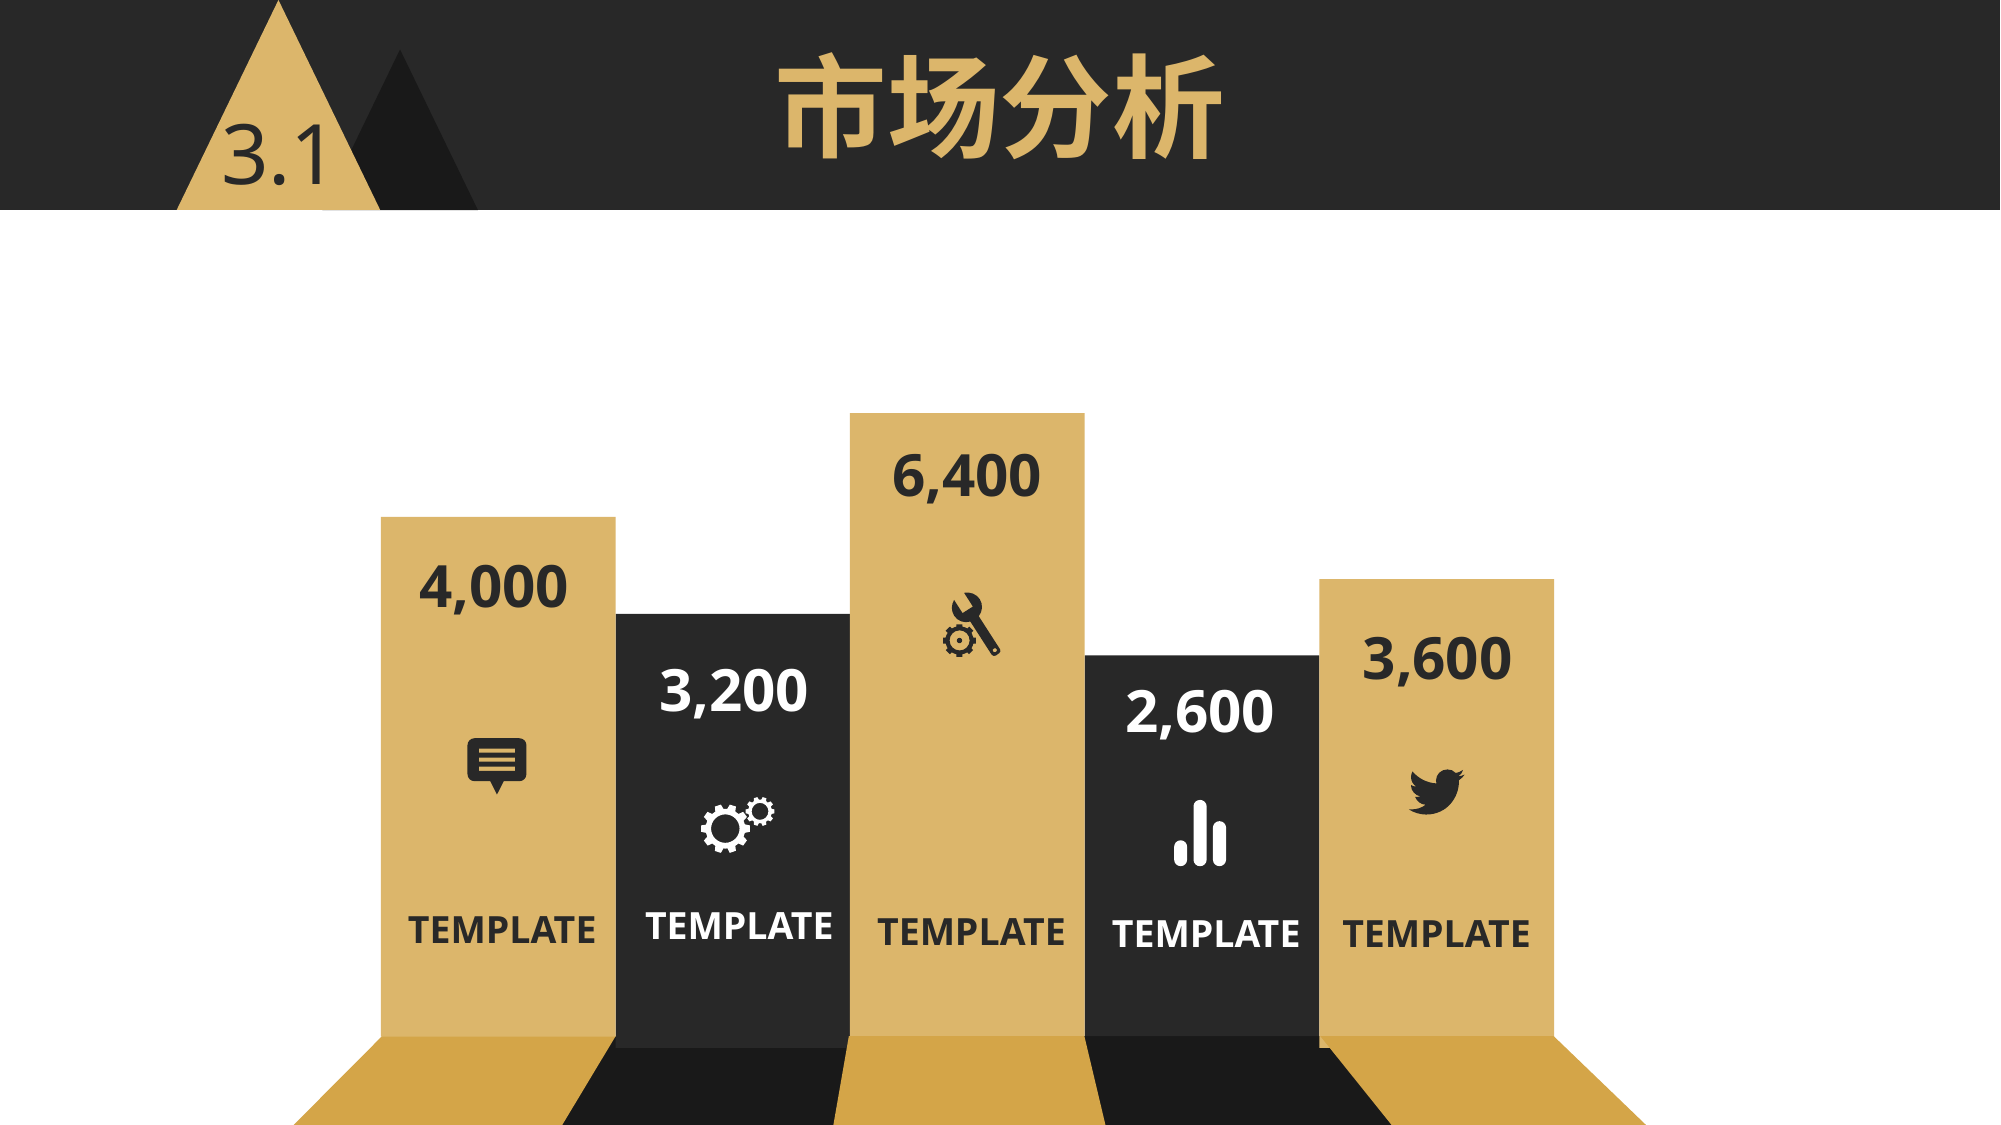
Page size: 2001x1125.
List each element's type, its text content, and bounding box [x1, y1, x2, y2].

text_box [833, 413, 1227, 1125]
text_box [293, 516, 616, 1125]
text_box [616, 613, 833, 1125]
text_box [175, 147, 382, 211]
text_box 市场分析 [760, 29, 1240, 179]
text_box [1227, 655, 1319, 1125]
text_box [232, 0, 325, 93]
text_box [0, 0, 276, 211]
text_box [320, 47, 480, 212]
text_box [1319, 579, 1646, 1125]
text_box 3.1 [206, 93, 354, 209]
text_box [281, 0, 2000, 211]
